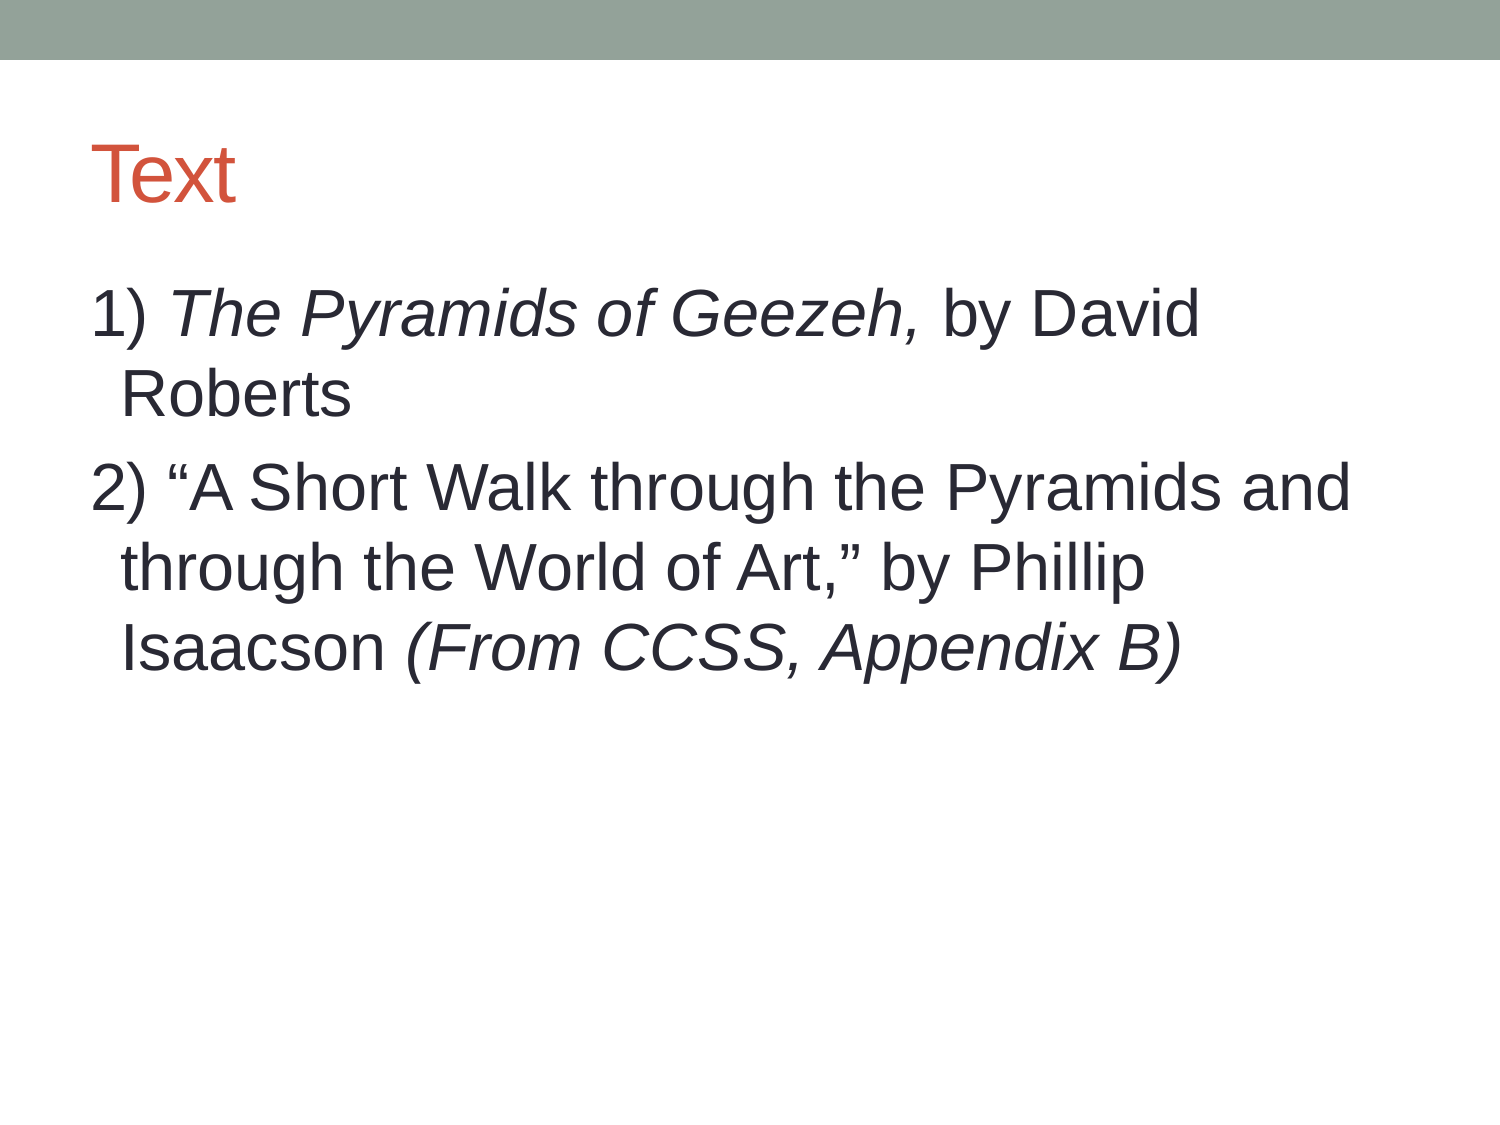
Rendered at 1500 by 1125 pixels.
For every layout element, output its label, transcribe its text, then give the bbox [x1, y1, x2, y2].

title Text [75, 87, 1425, 250]
list 1) The Pyramids of Geezeh, by David Roberts 2) “A Short Walk through the Pyramids and through the World of Art,” by Phillip Isaacson (From CCSS, Appendix B) [75, 262, 1425, 1063]
